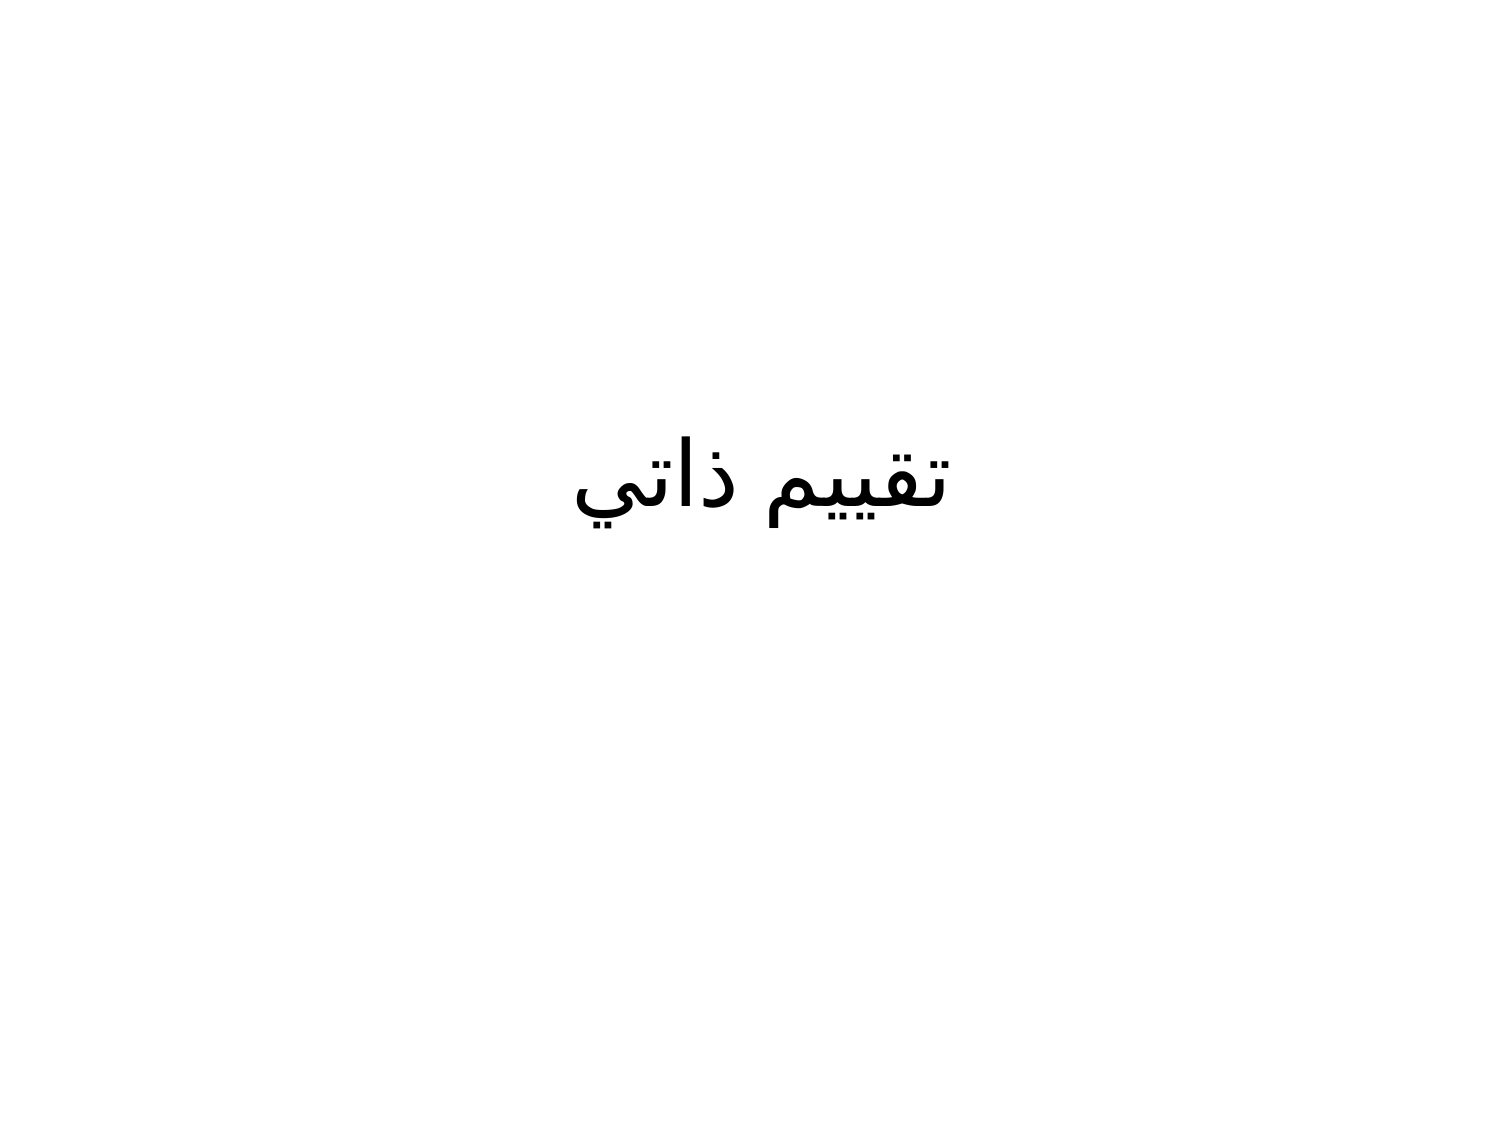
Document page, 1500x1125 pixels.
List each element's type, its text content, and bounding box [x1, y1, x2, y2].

title تقييم ذاتي [112, 349, 1388, 591]
